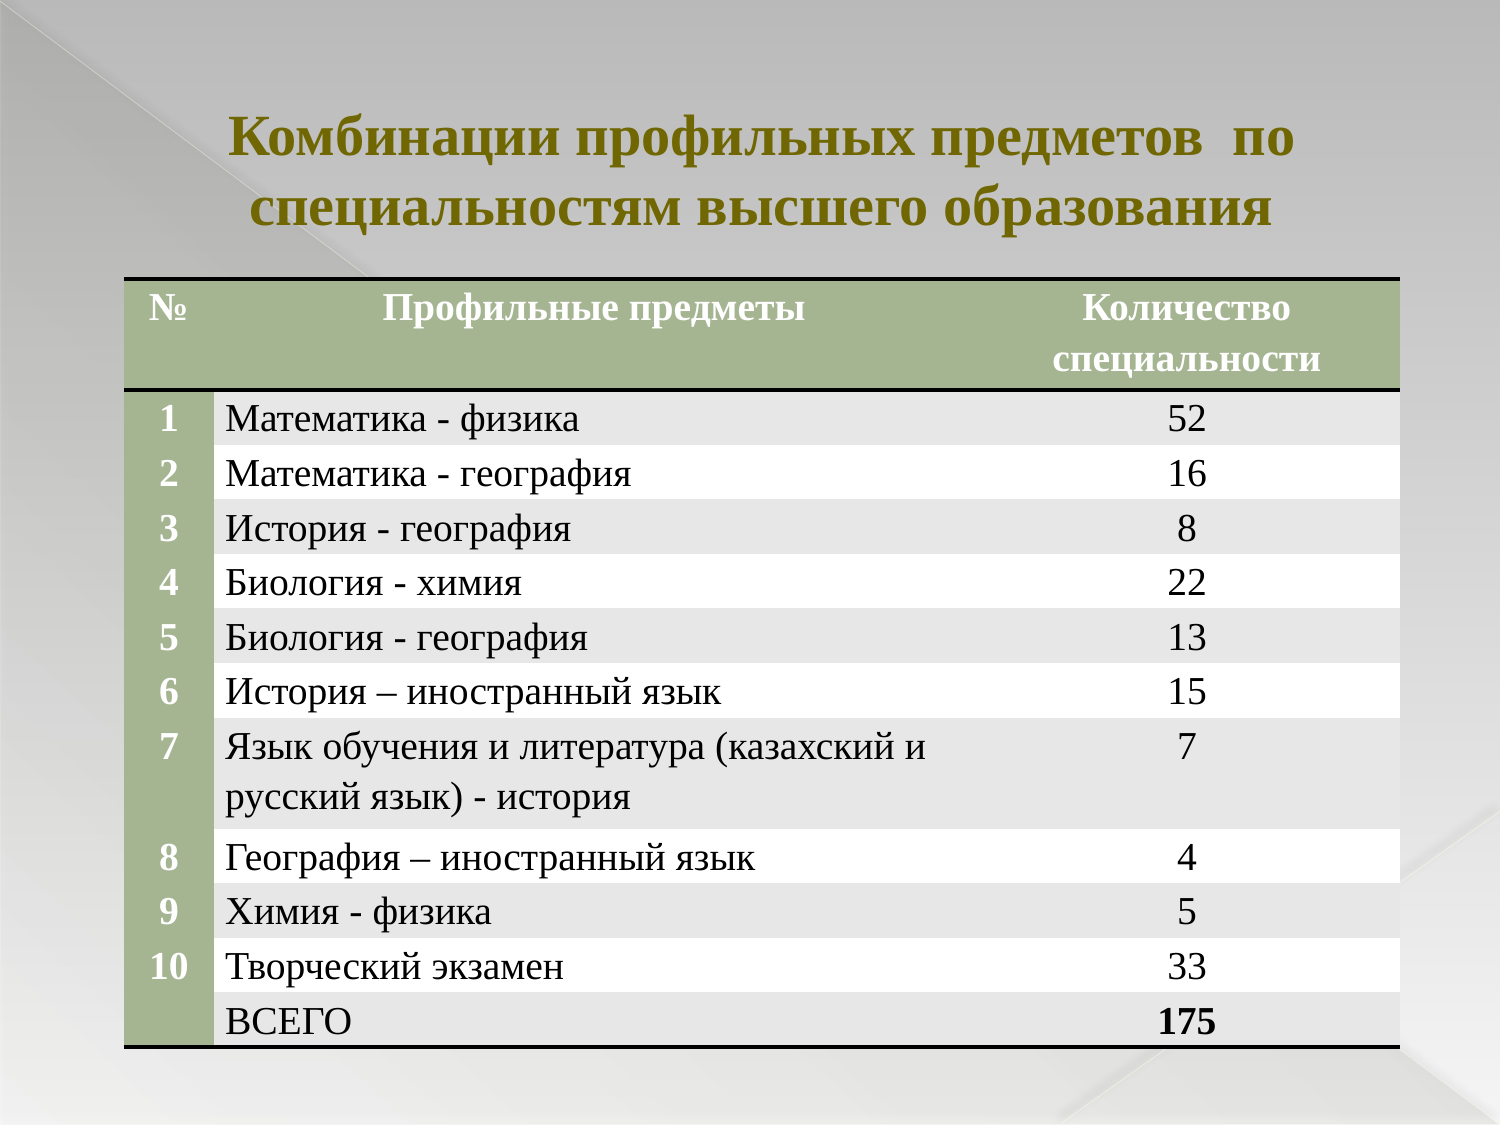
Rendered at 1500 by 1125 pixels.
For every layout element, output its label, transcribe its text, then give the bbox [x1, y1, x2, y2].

table_cell 52 [974, 392, 1400, 445]
table_cell 4 [974, 829, 1400, 883]
table_cell 8 [124, 829, 214, 883]
table_cell История - география [214, 499, 974, 554]
table_cell Биология - география [214, 608, 974, 663]
table_cell География – иностранный язык [214, 829, 974, 883]
table_cell История – иностранный язык [214, 663, 974, 718]
table_cell 13 [974, 608, 1400, 663]
table_cell Химия - физика [214, 883, 974, 938]
table_header Количество специальности [974, 281, 1400, 388]
text_box [245, 149, 1500, 225]
table_cell 7 [124, 718, 214, 829]
text_box Комбинации профильных предметов по специальностям высшего образования [64, 89, 1459, 245]
table_cell 3 [124, 499, 214, 554]
table_cell 5 [124, 608, 214, 663]
table_cell ВСЕГО [214, 992, 974, 1045]
table_cell 10 [124, 938, 214, 992]
table_cell 2 [124, 445, 214, 499]
table_cell 9 [124, 883, 214, 938]
table_cell Язык обучения и литература (казахский и русский язык) - история [214, 718, 974, 829]
table_cell 4 [124, 554, 214, 608]
table_cell Математика - география [214, 445, 974, 499]
table_cell 7 [974, 718, 1400, 829]
table_cell [124, 992, 214, 1045]
table_cell 175 [974, 992, 1400, 1045]
table_cell Творческий экзамен [214, 938, 974, 992]
table_cell 33 [974, 938, 1400, 992]
table_cell 6 [124, 663, 214, 718]
table_cell 16 [974, 445, 1400, 499]
table_cell 15 [974, 663, 1400, 718]
table_header Профильные предметы [214, 281, 974, 388]
table_header № [124, 281, 214, 388]
table_cell 5 [974, 883, 1400, 938]
table_cell 22 [974, 554, 1400, 608]
table_cell 8 [974, 499, 1400, 554]
table_cell Биология - химия [214, 554, 974, 608]
table_cell 1 [124, 392, 214, 445]
table_cell Математика - физика [214, 392, 974, 445]
